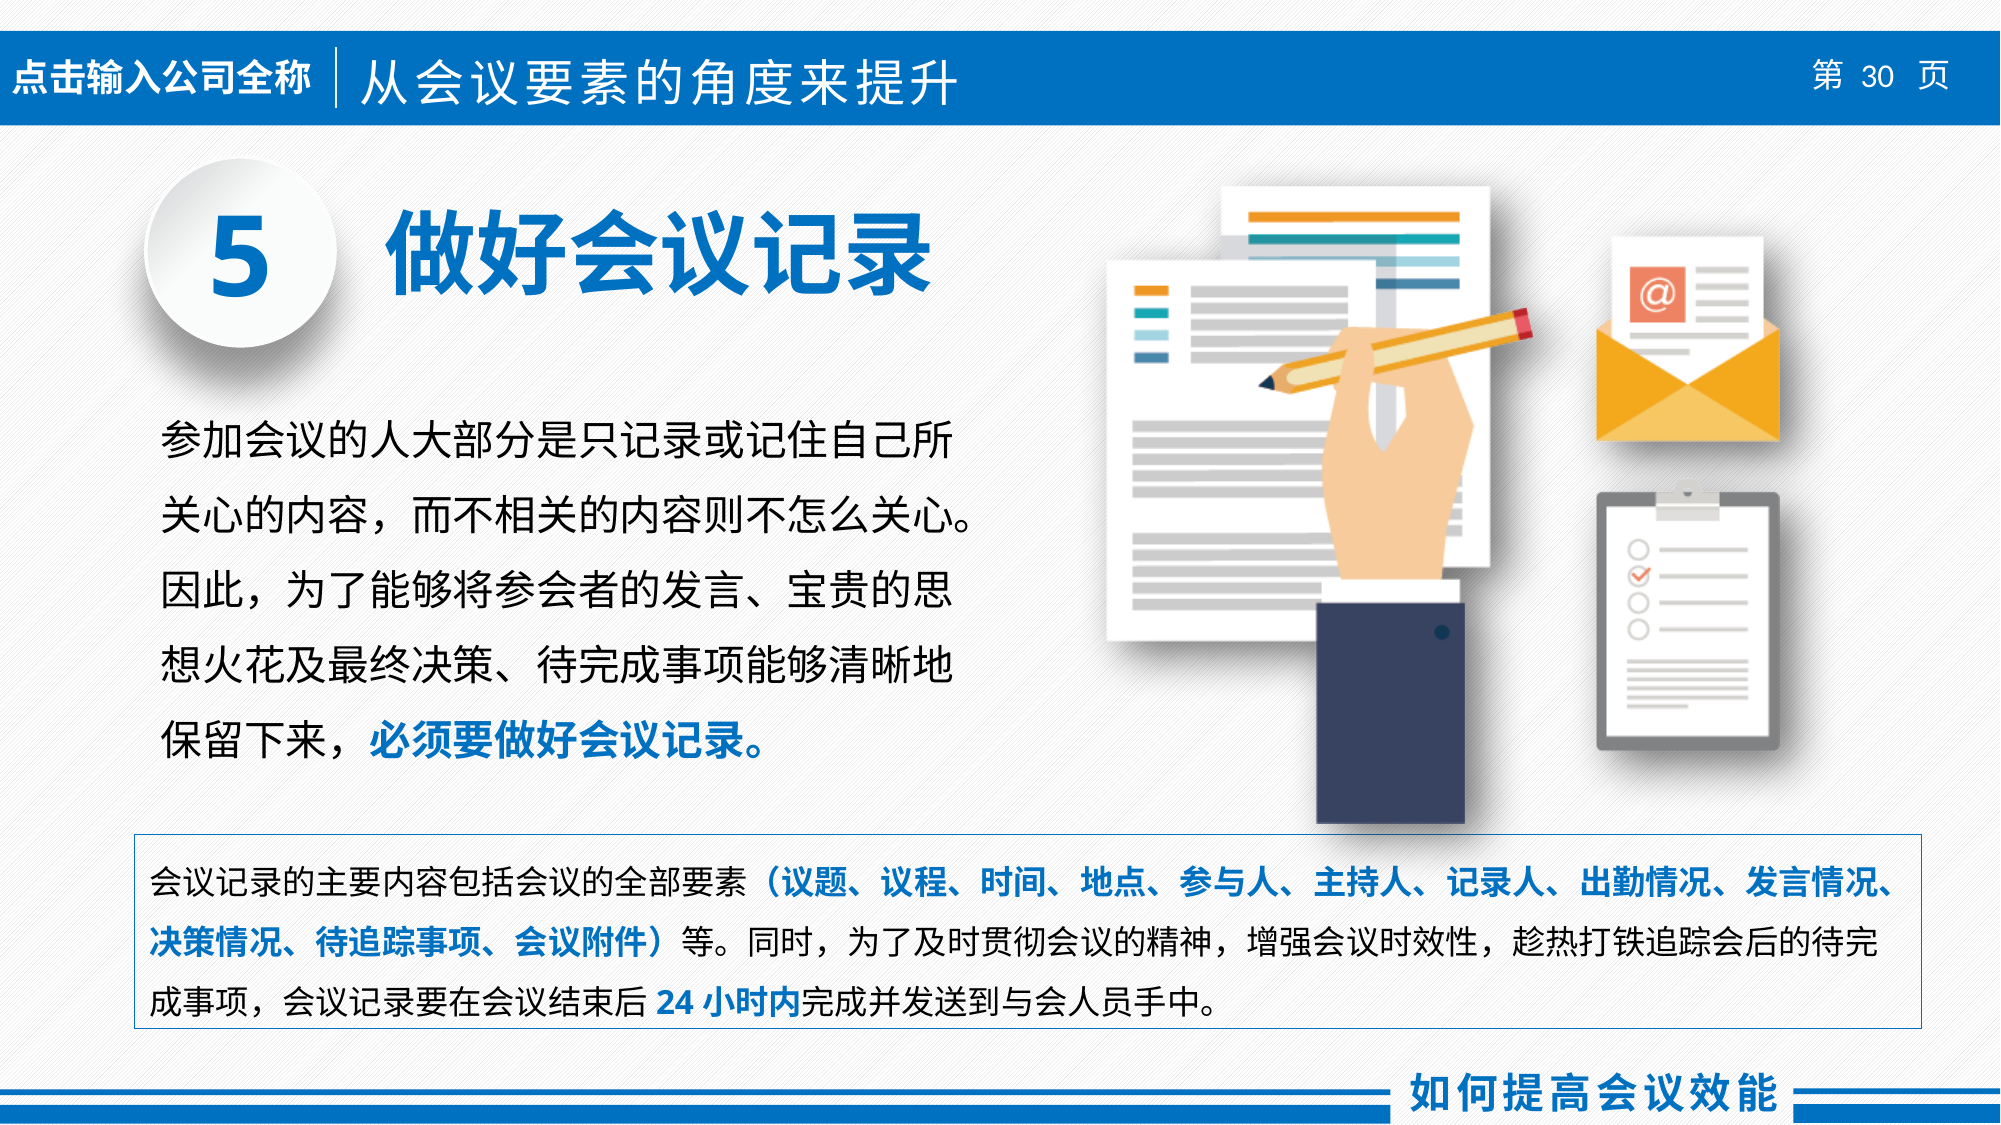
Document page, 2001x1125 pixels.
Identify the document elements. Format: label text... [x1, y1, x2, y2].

picture [1106, 186, 1780, 824]
text_box 做好会议记录 [360, 188, 936, 314]
text_box 参加会议的人大部分是只记录或记住自己所关心的内容，而不相关的内容则不怎么关心。因此，为了能够将参会者的发言、宝贵的思想火花及最终决策、待完成事项能够清晰地保留下来，必须要做好会议记录。 [145, 381, 1009, 772]
text_box 5 [143, 154, 338, 348]
text_box 会议记录的主要内容包括会议的全部要素（议题、议程、时间、地点、参与人、主持人、记录人、出勤情况、发言情况、决策情况、待追踪事项、会议附件）等。同时，为了及时贯彻会议的精神，增强会议时效性，趁热打铁追踪会后的待完成事项，会议记录要在会议结束后24小时内完成并发送到与会人员手中。 [134, 834, 1922, 1029]
